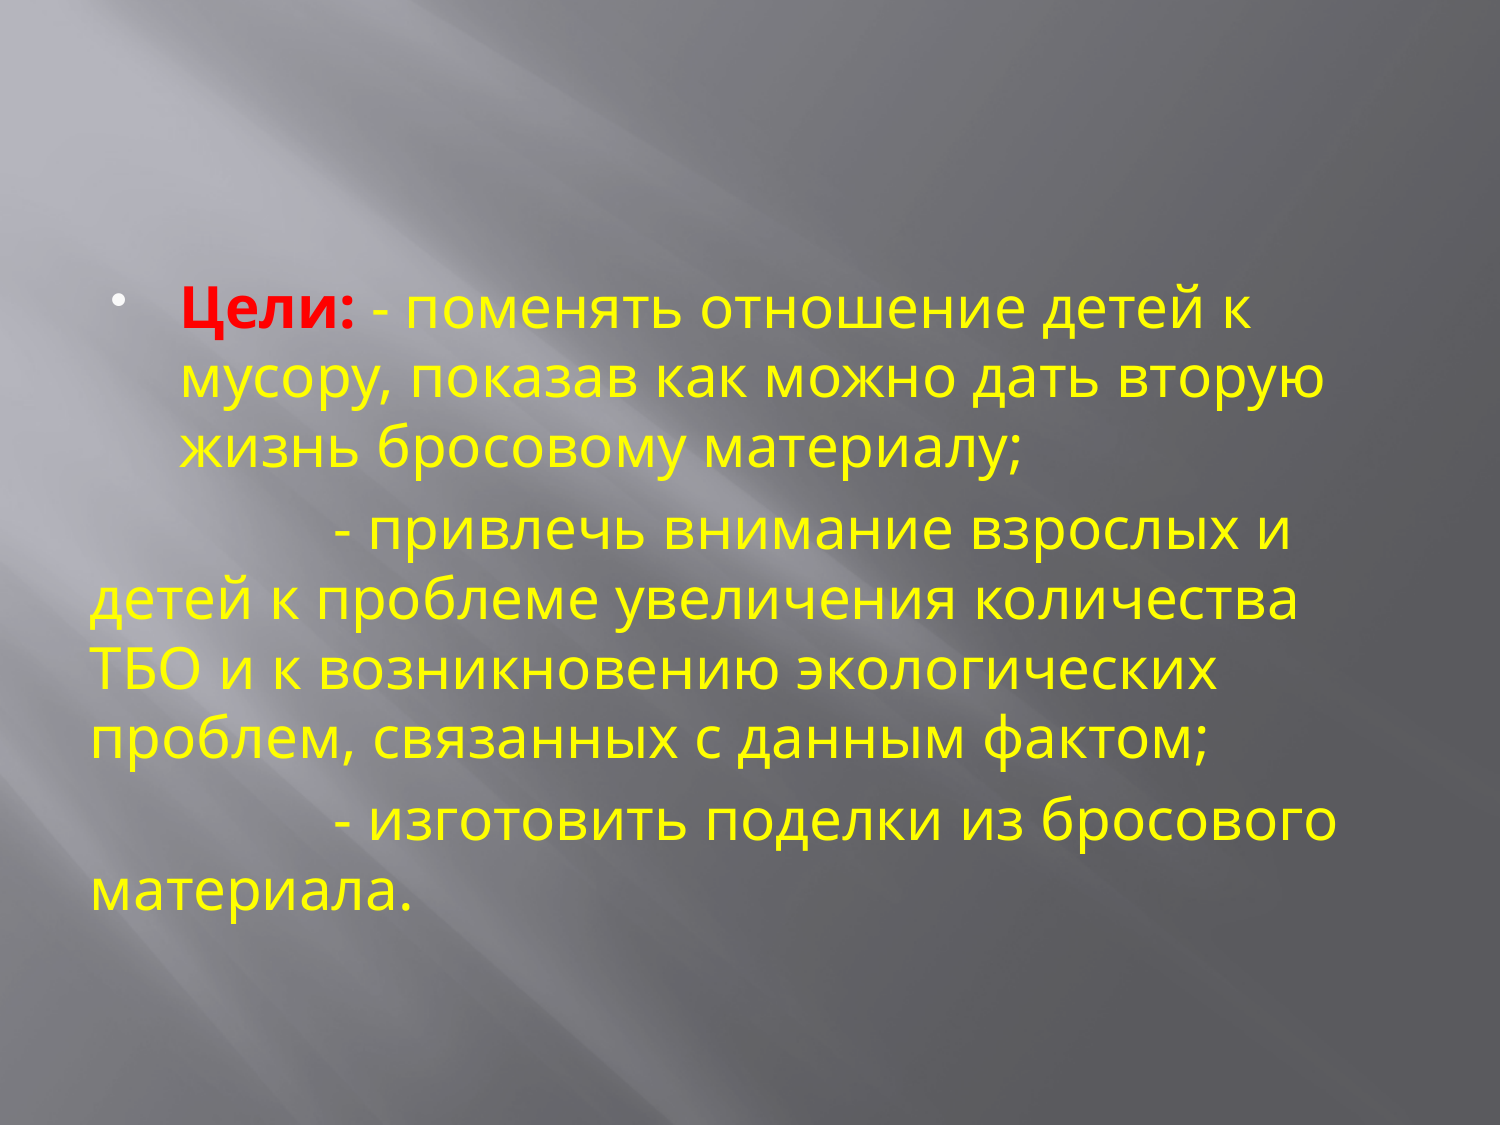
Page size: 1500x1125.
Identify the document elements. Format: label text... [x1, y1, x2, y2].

list Цели: - поменять отношение детей к мусору, показав как можно дать вторую жизнь бросовому материалу; - привлечь внимание взрослых и детей к проблеме увеличения количества ТБО и к возникновению экологических проблем, связанных с данным фактом; - изготовить поделки из бросового материала. [75, 262, 1425, 1035]
